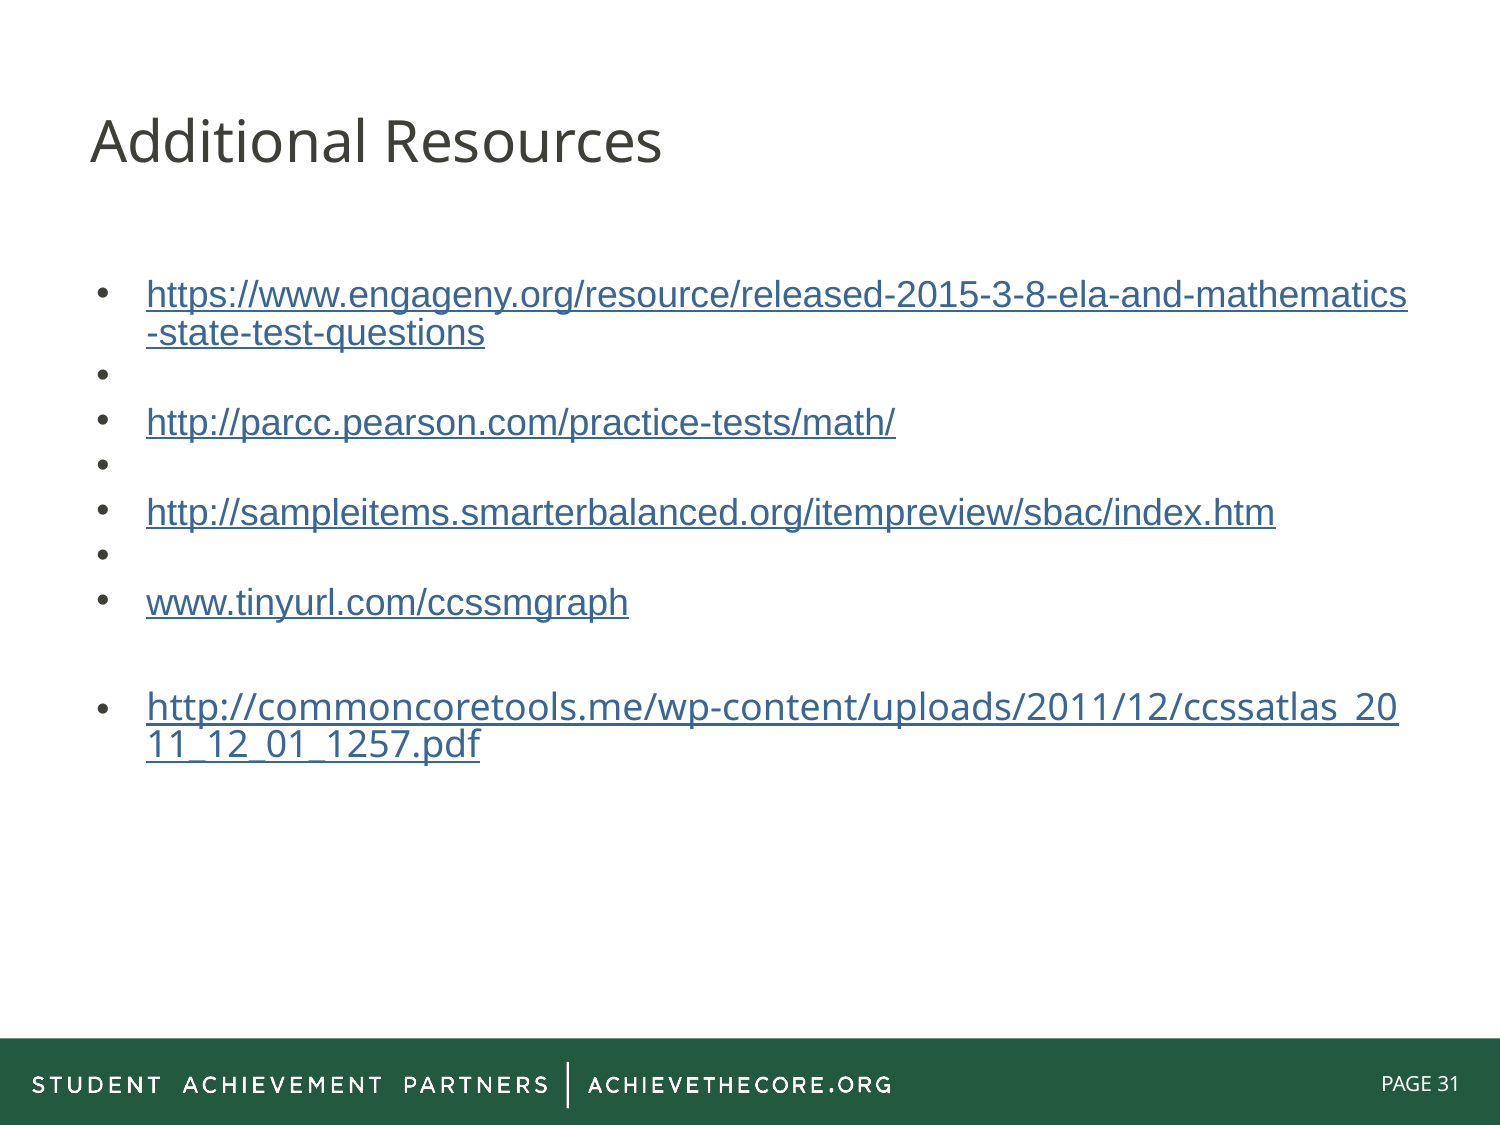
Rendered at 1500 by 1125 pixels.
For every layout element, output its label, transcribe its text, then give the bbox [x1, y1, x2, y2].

picture [12, 1055, 911, 1112]
title Additional Resources [75, 45, 1425, 233]
list https://www.engageny.org/resource/released-2015-3-8-ela-and-mathematics-state-test-questions http://parcc.pearson.com/practice-tests/math/ http://sampleitems.smarterbalanced.org/itempreview/sbac/index.htm www.tinyurl.com/ccssmgraph http://commoncoretools.me/wp-content/uploads/2011/12/ccssatlas_2011_12_01_1257.pdf [75, 262, 1425, 1005]
